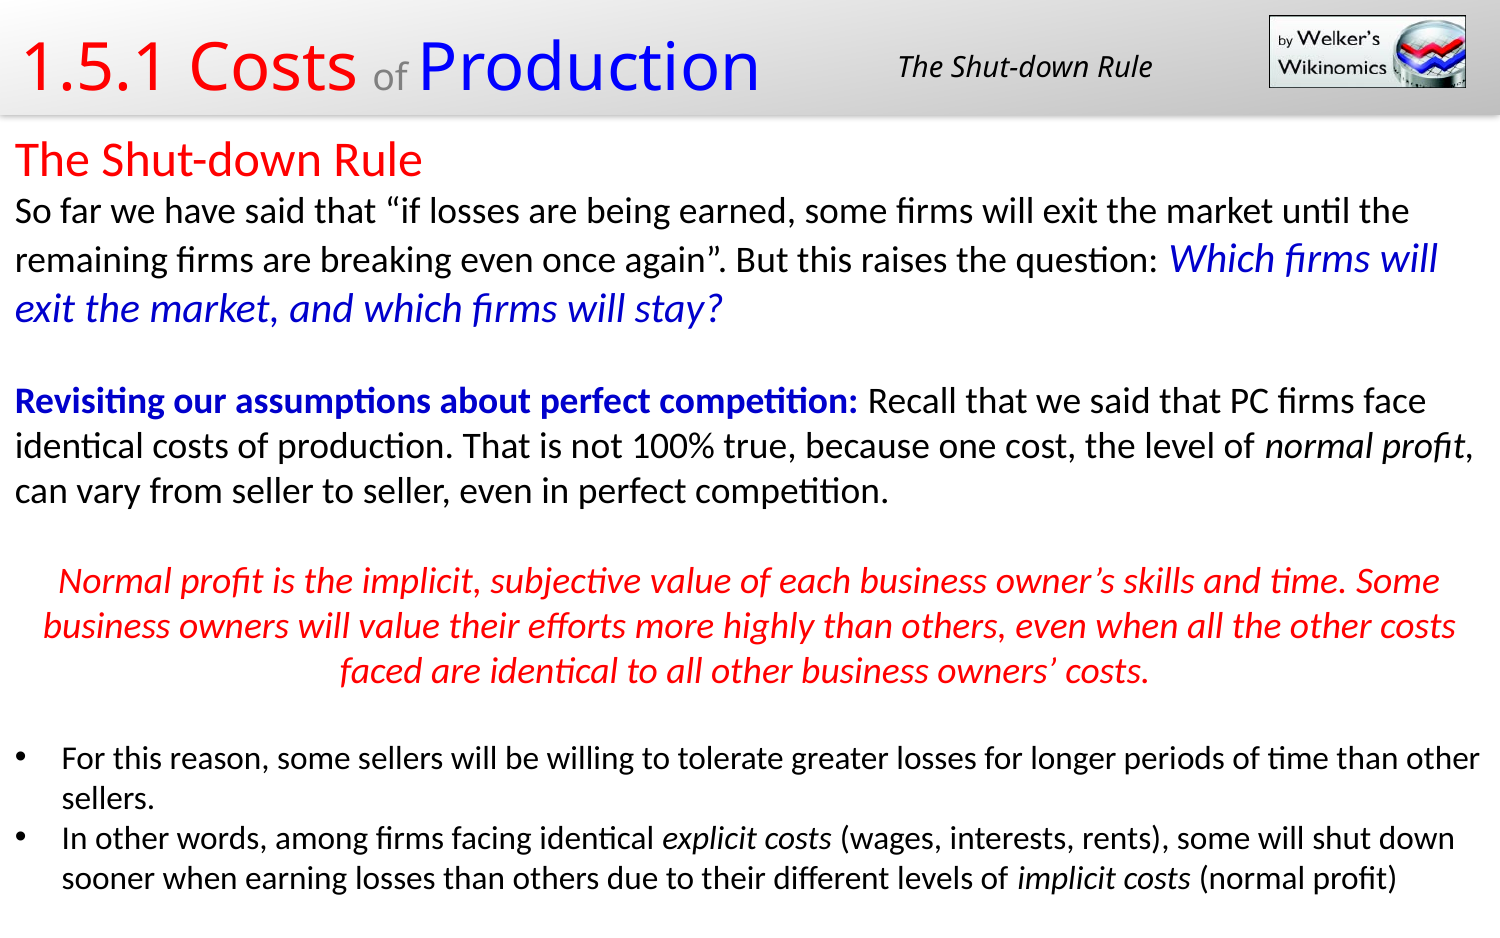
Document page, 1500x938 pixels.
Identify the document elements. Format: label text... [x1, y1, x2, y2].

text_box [0, 0, 1500, 115]
text_box The Shut-down Rule So far we have said that “if losses are being earned, some firms will exit the market until the remaining firms are breaking even once again”. But this raises the question: Which firms will exit the market, and which firms will stay? Revisiting our assumptions about perfect competition: Recall that we said that PC firms face identical costs of production. That is not 100% true, because one cost, the level of normal profit, can vary from seller to seller, even in perfect competition. Normal profit is the implicit, subjective value of each business owner’s skills and time. Some business owners will value their efforts more highly than others, even when all the other costs faced are identical to all other business owners’ costs. For this reason, some sellers will be willing to tolerate greater losses for longer periods of time than other sellers. In other words, among firms facing identical explicit costs (wages, interests, rents), some will shut down sooner when earning losses than others due to their different levels of implicit costs (normal profit) [0, 123, 1500, 904]
